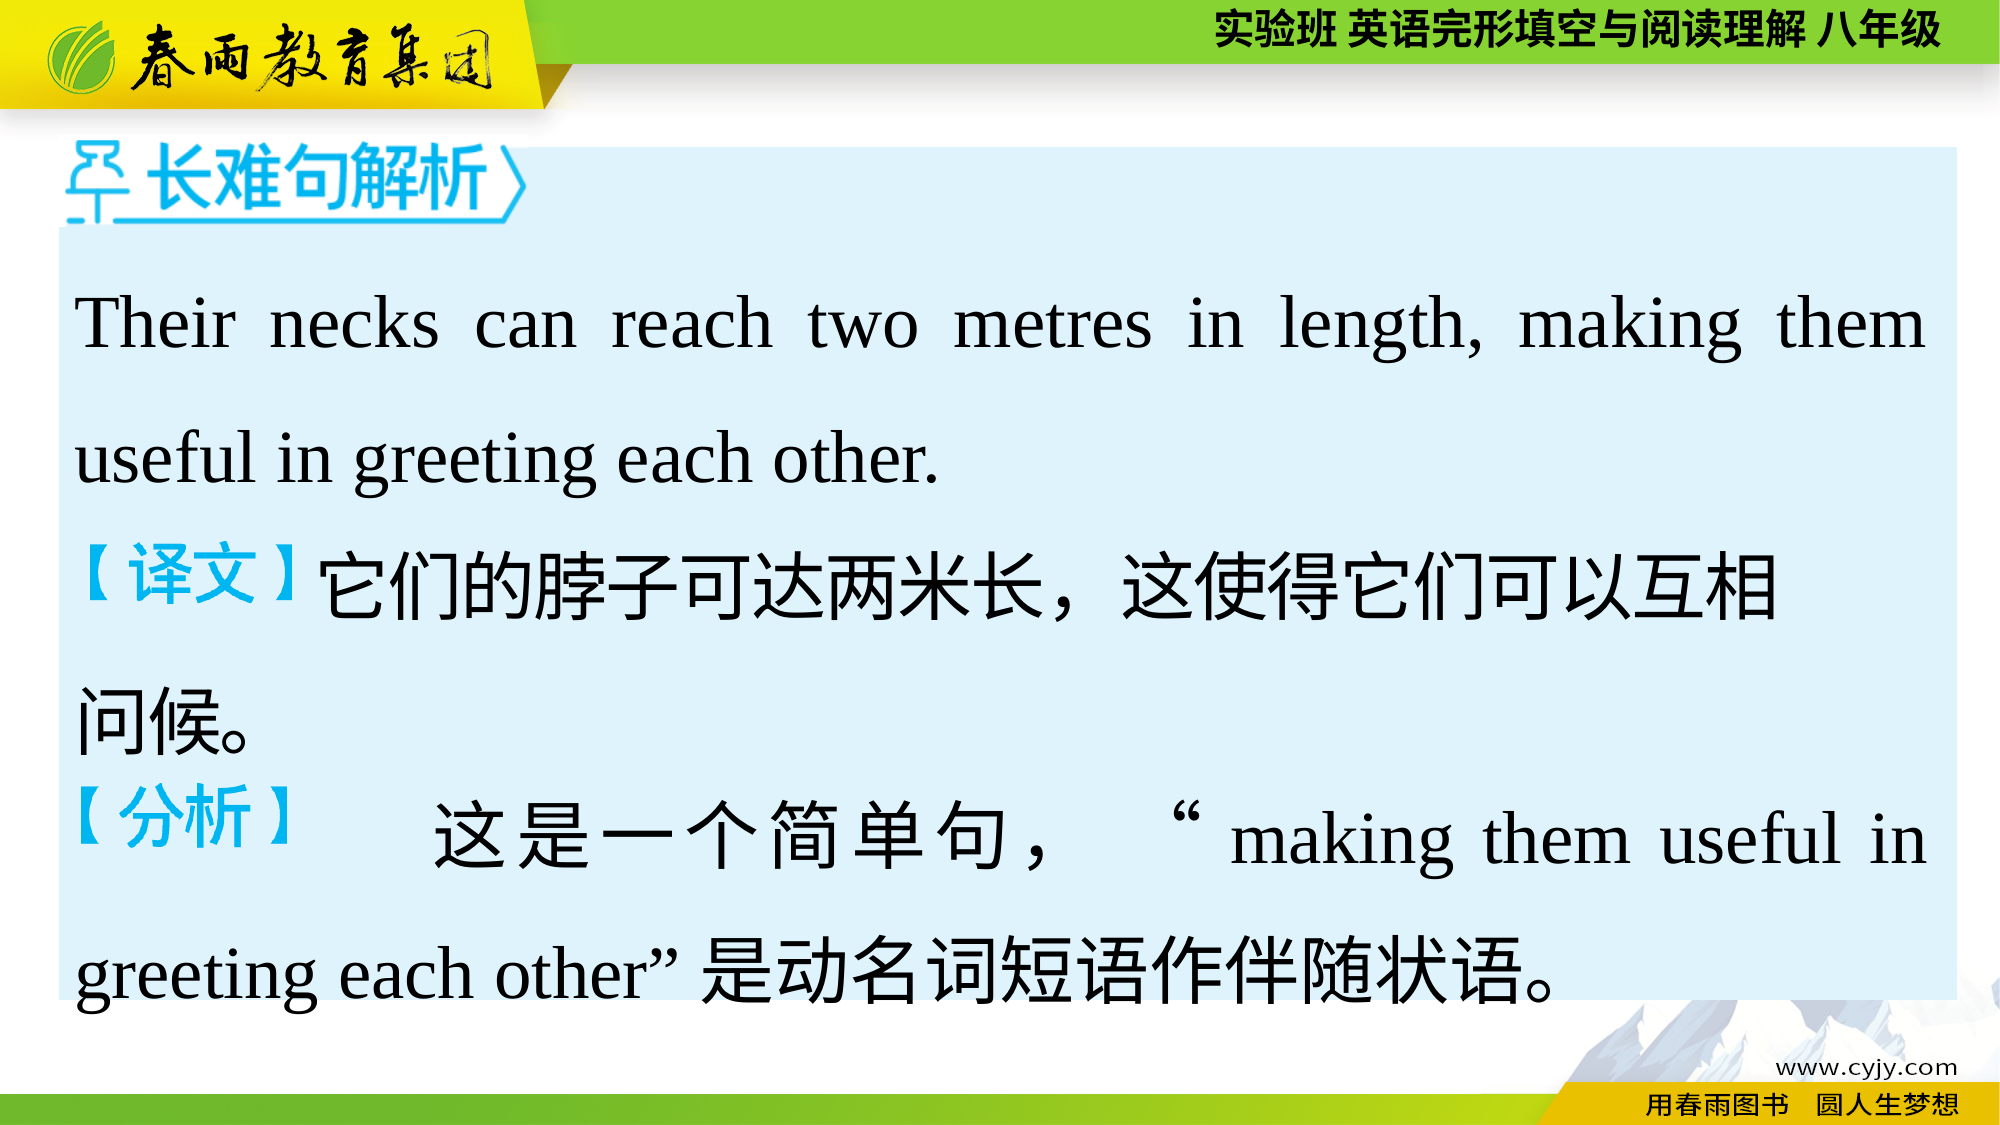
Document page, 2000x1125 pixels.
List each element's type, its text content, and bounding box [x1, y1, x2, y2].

text_box 这是一个简单句， “making them useful in greeting each other”是动名词短语作伴随状语。 [59, 1011, 1944, 1022]
picture [0, 0, 2000, 1125]
